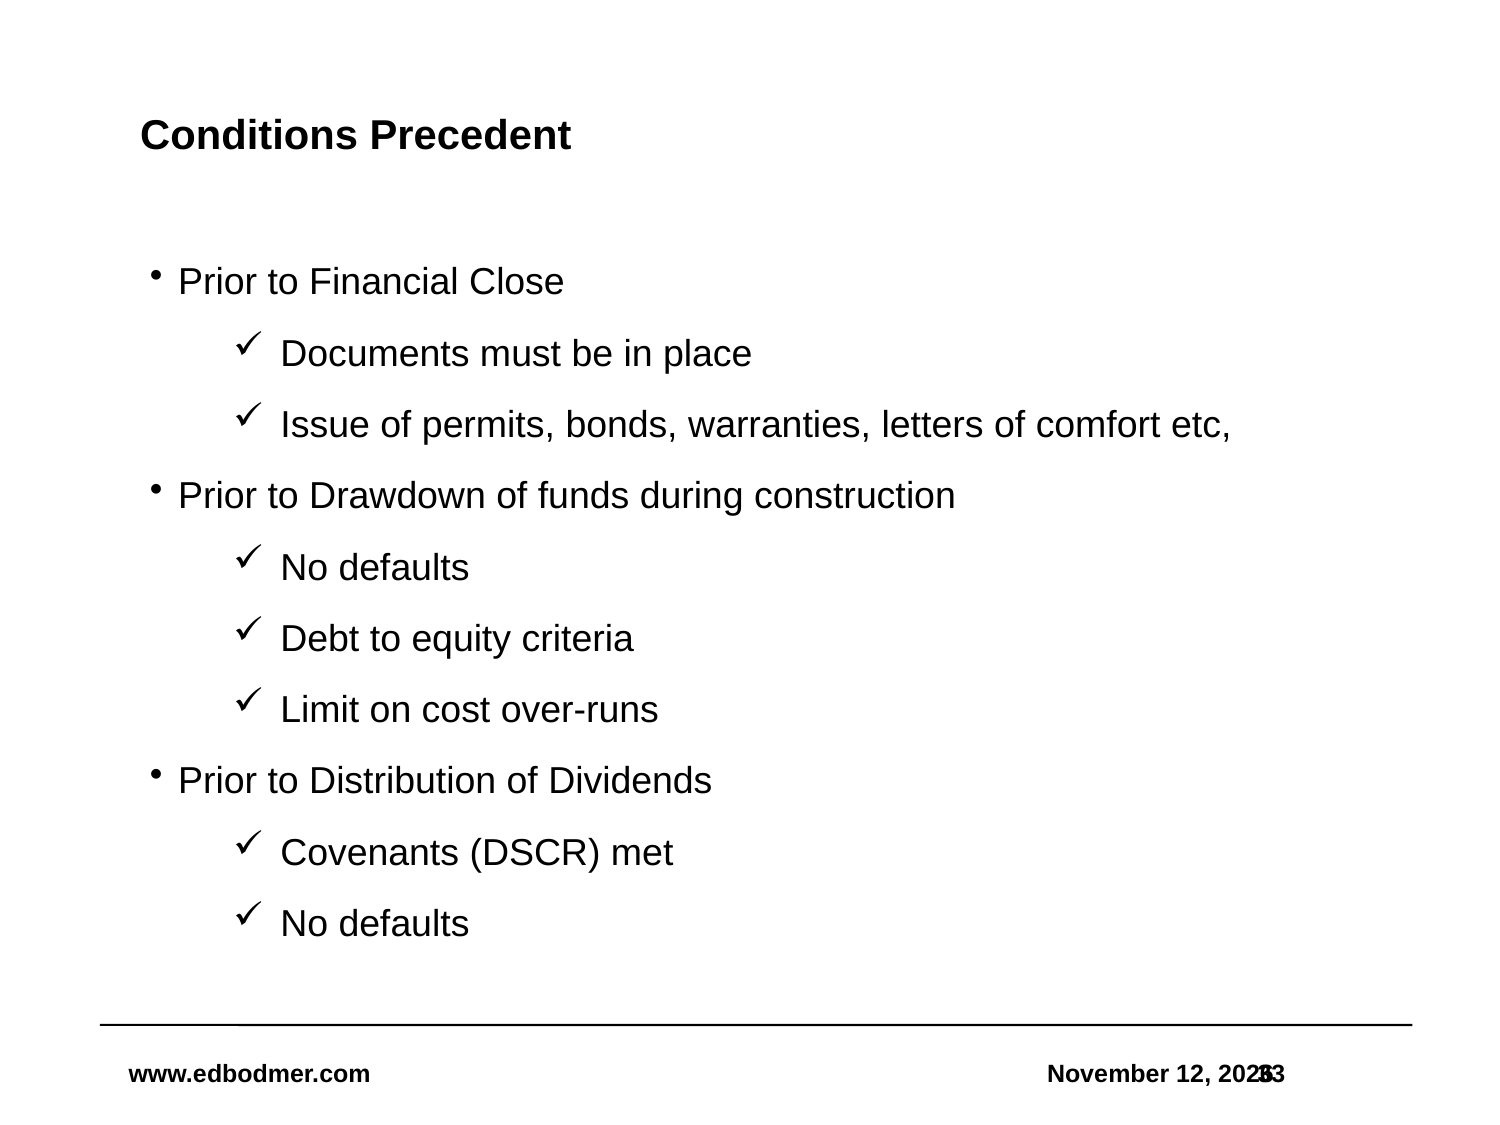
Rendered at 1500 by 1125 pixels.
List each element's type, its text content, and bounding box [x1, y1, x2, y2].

title Conditions Precedent [124, 99, 1288, 226]
list Prior to Financial Close Documents must be in place Issue of permits, bonds, warranties, letters of comfort etc, Prior to Drawdown of funds during construction No defaults Debt to equity criteria Limit on cost over-runs Prior to Distribution of Dividends Covenants (DSCR) met No defaults [124, 249, 1376, 1001]
